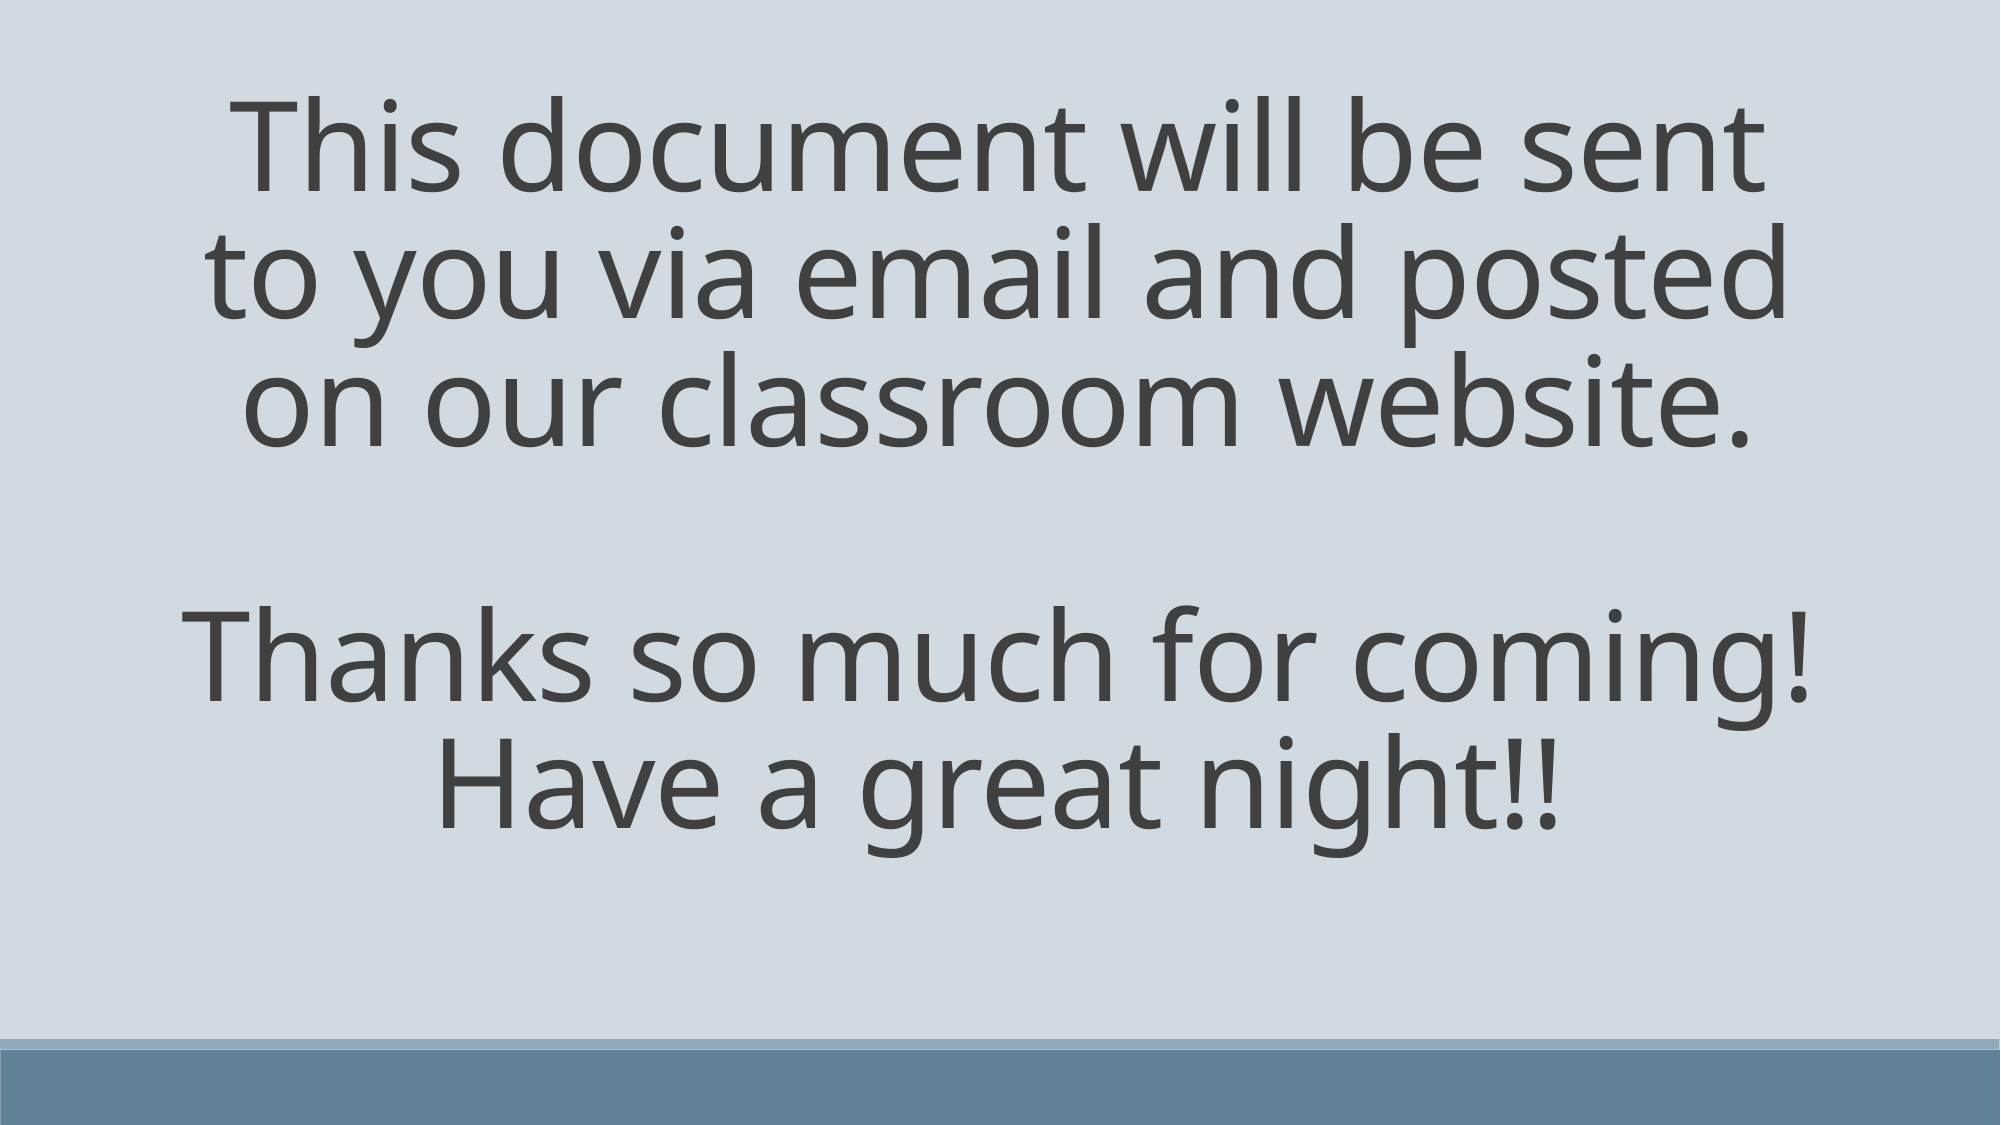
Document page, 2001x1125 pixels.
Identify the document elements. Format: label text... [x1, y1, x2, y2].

title This document will be sent to you via email and posted on our classroom website. Thanks so much for coming! Have a great night!! [152, 206, 1844, 863]
